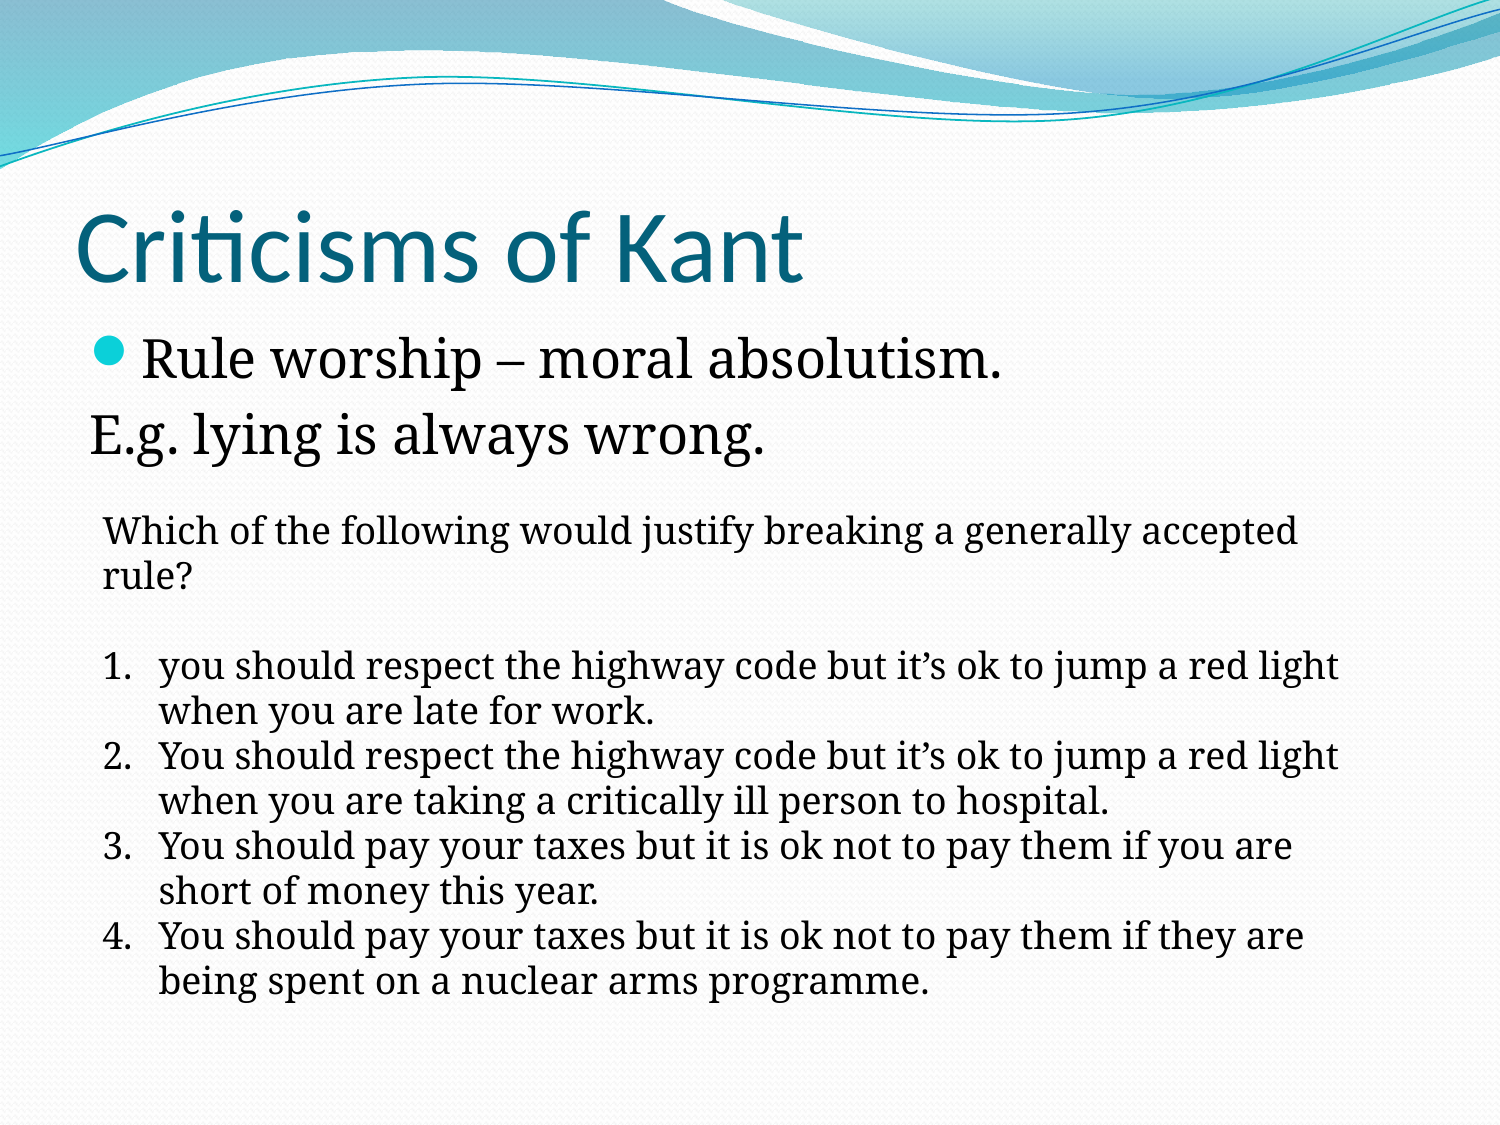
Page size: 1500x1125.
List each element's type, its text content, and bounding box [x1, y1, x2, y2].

list Rule worship – moral absolutism. E.g. lying is always wrong. [75, 317, 1425, 538]
title Criticisms of Kant [75, 115, 1425, 303]
text_box Which of the following would justify breaking a generally accepted rule? you should respect the highway code but it’s ok to jump a red light when you are late for work. You should respect the highway code but it’s ok to jump a red light when you are taking a critically ill person to hospital. You should pay your taxes but it is ok not to pay them if you are short of money this year. You should pay your taxes but it is ok not to pay them if they are being spent on a nuclear arms programme. [87, 499, 1413, 1055]
